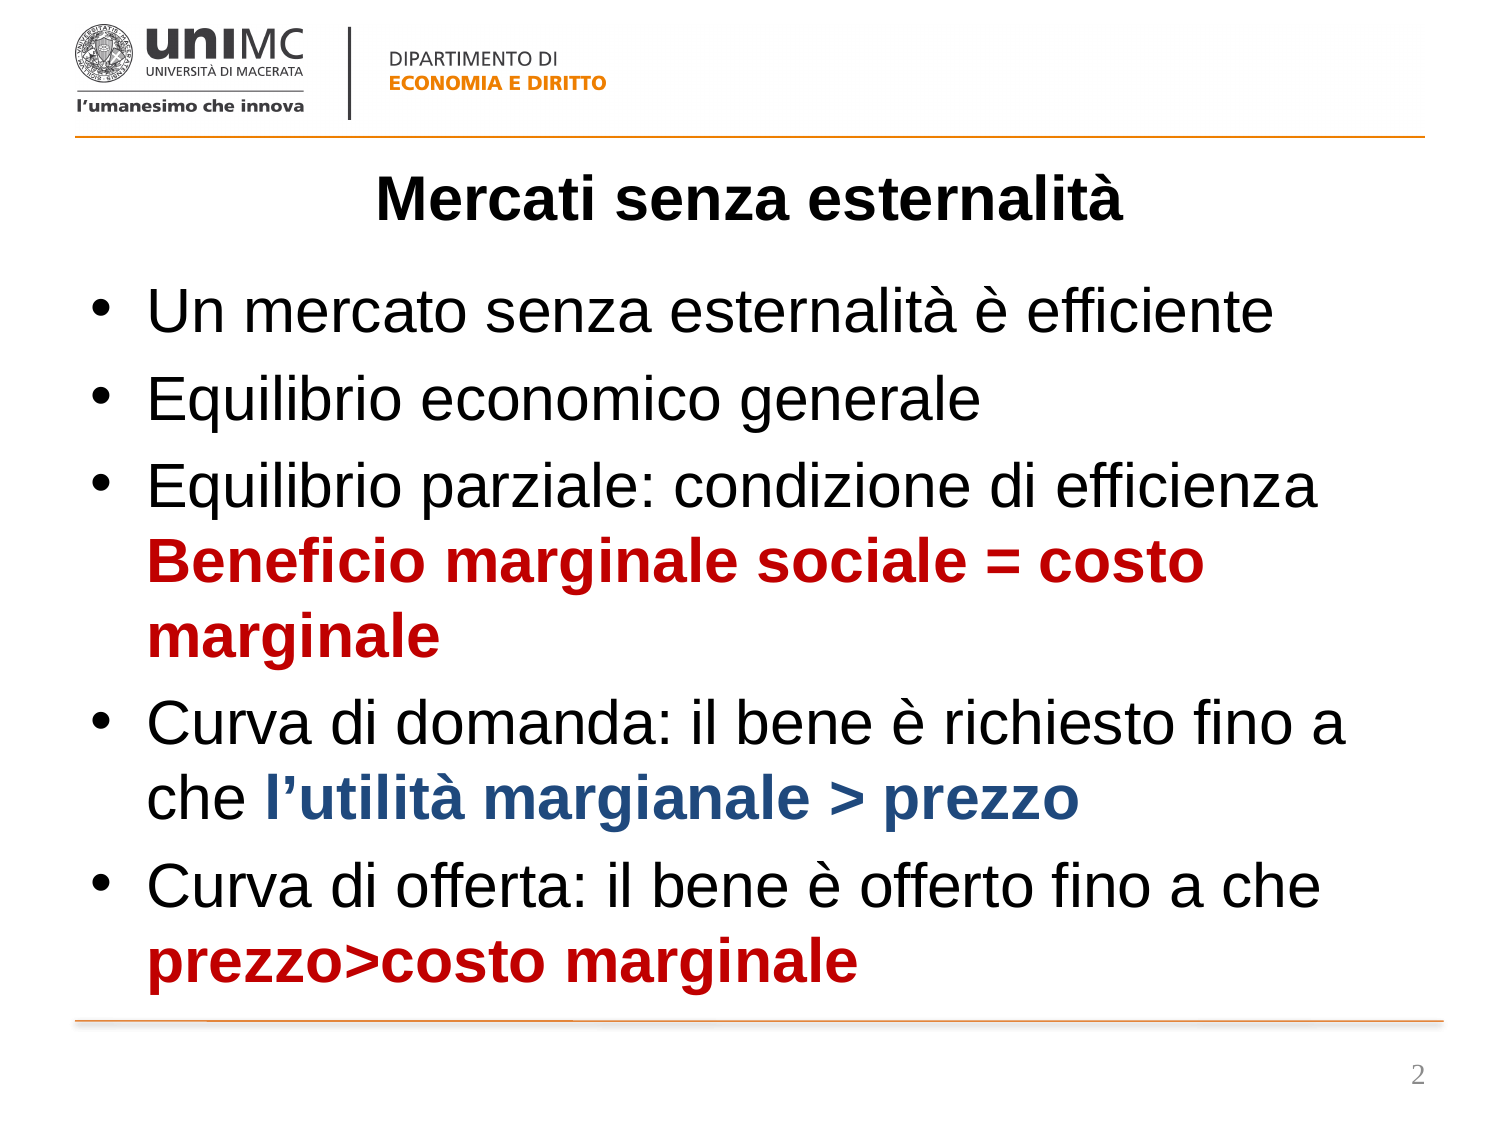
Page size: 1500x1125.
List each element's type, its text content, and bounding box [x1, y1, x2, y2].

title Mercati senza esternalità [75, 149, 1425, 241]
list Un mercato senza esternalità è efficiente Equilibrio economico generale Equilibrio parziale: condizione di efficienza Beneficio marginale sociale = costo marginale Curva di domanda: il bene è richiesto fino a che l’utilità margianale > prezzo Curva di offerta: il bene è offerto fino a che prezzo>costo marginale [75, 262, 1425, 1005]
picture [75, 24, 1425, 138]
slide_number 2 [1091, 1042, 1442, 1103]
